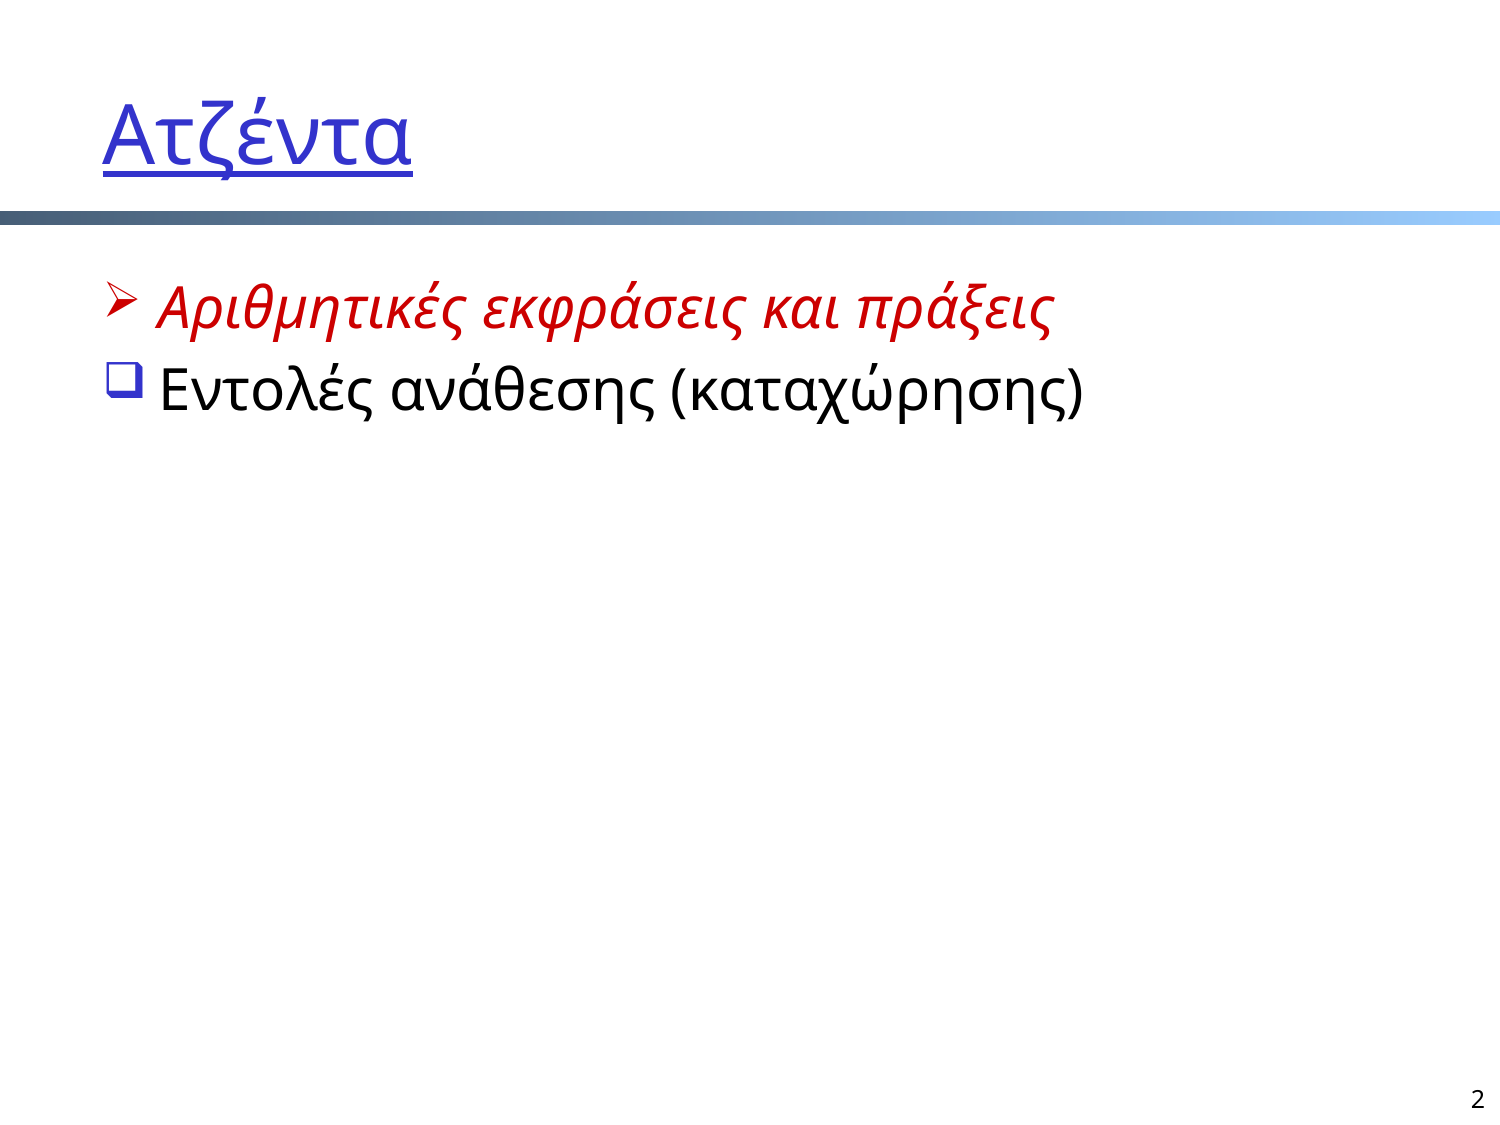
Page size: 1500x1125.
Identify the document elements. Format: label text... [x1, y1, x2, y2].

text_box Ατζέντα [87, 37, 1365, 226]
slide_number 2 [1150, 1049, 1500, 1125]
text_box Αριθμητικές εκφράσεις και πράξεις Εντολές ανάθεσης (καταχώρησης) [87, 262, 1400, 1027]
